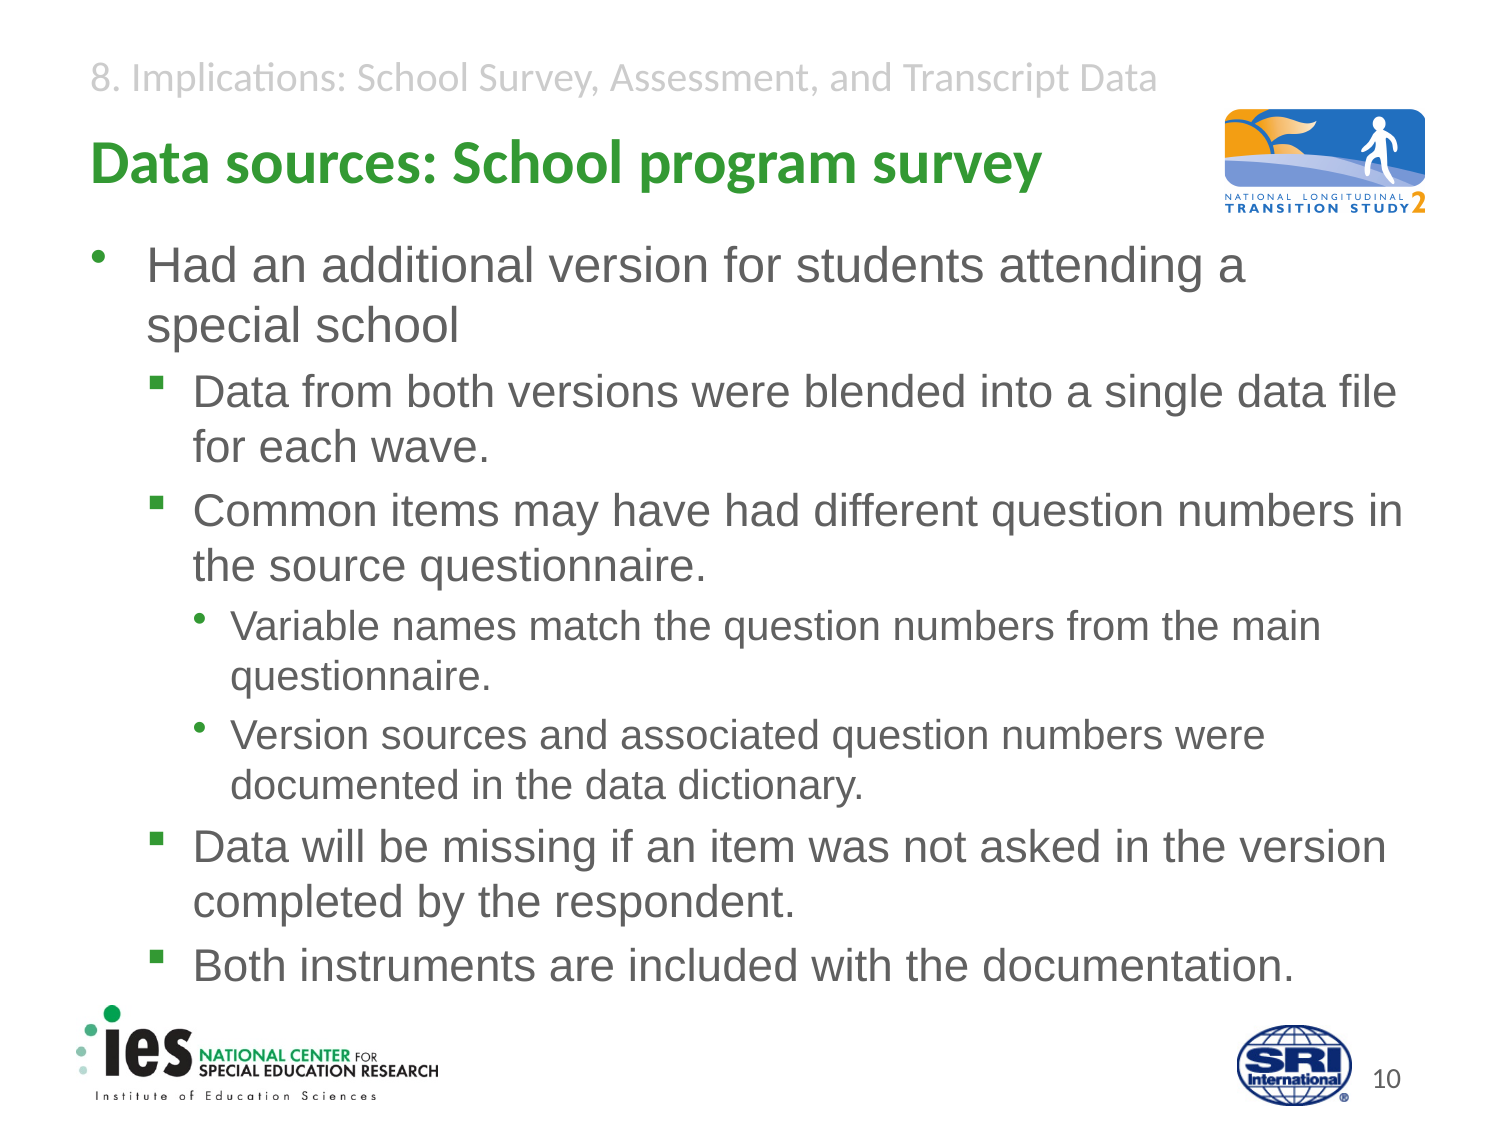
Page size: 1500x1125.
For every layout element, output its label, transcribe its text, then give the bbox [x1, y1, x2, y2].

title Data sources: School program survey [74, 90, 1426, 224]
slide_number 9 [1312, 1051, 1417, 1125]
list Had an additional version for students attending a special school Data from both versions were blended into a single data file for each wave. Common items may have had different question numbers in the source questionnaire. Variable names match the question numbers from the main questionnaire. Version sources and associated question numbers were documented in the data dictionary. Data will be missing if an item was not asked in the version completed by the respondent. Both instruments are included with the documentation. [74, 224, 1426, 968]
picture [1237, 1025, 1352, 1106]
picture [76, 1005, 438, 1100]
